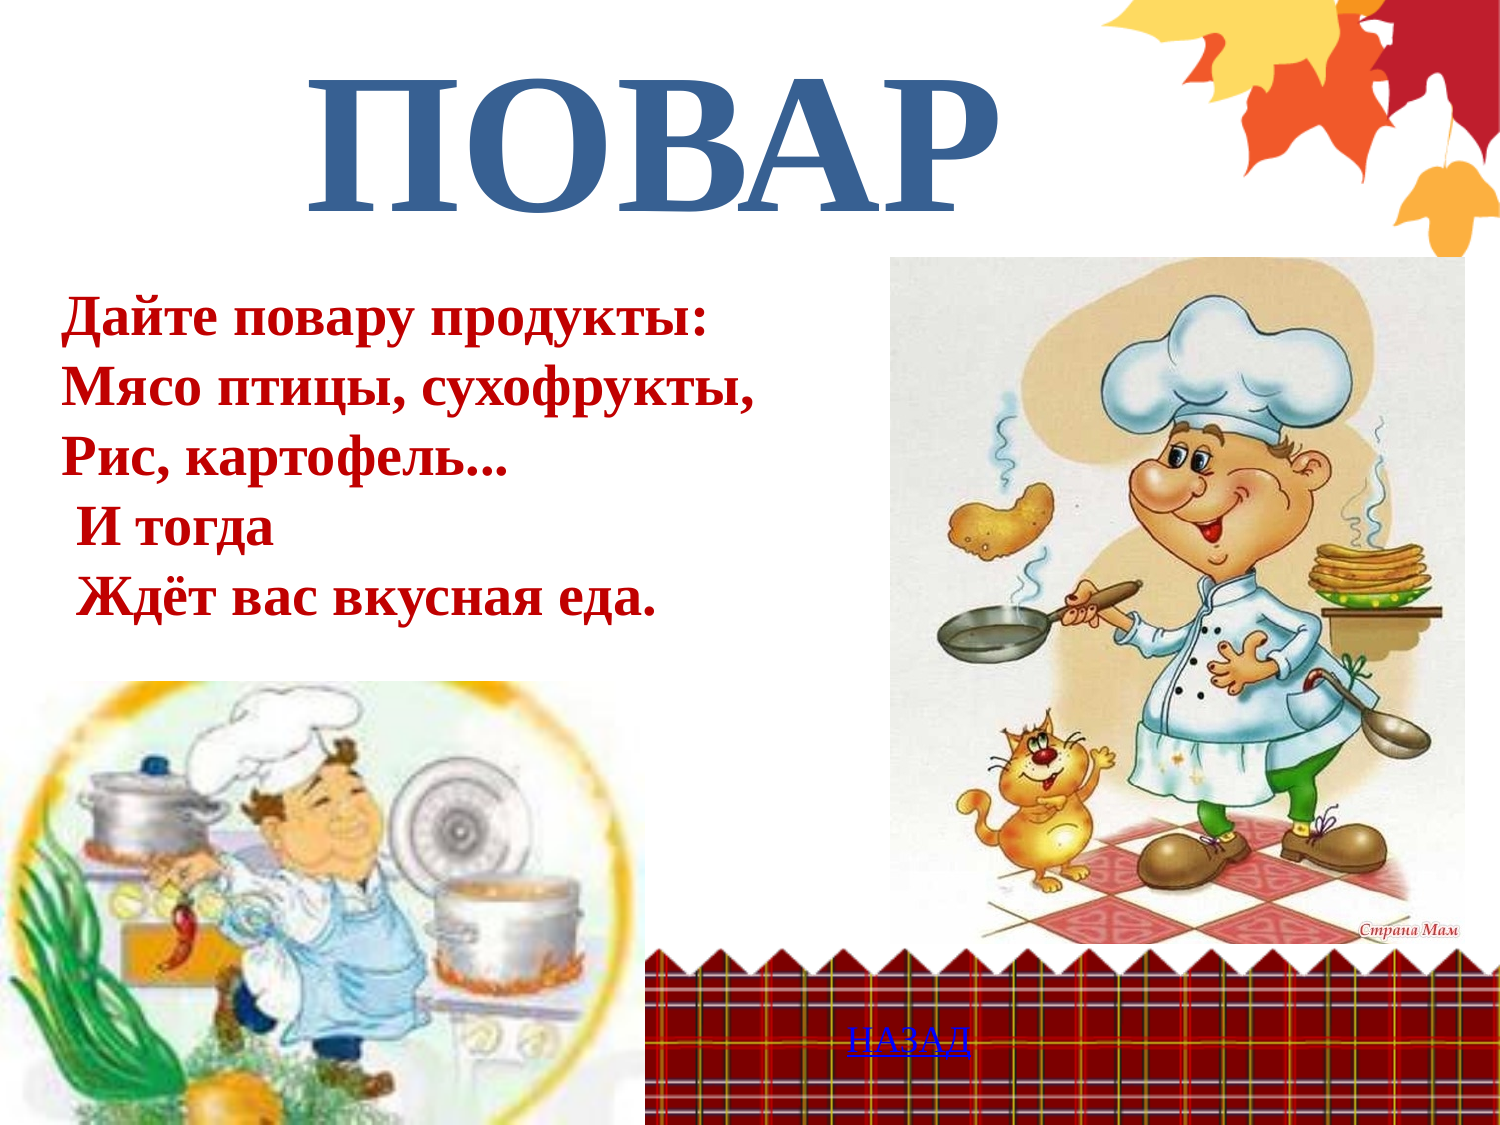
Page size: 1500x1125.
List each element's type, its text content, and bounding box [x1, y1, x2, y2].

picture [0, 0, 1500, 1125]
text_box Дайте повару продукты: Мясо птицы, сухофрукты, Рис, картофель... И тогда Ждёт вас вкусная еда. [46, 269, 797, 635]
text_box НАЗАД [831, 1007, 1430, 1068]
text_box ПОВАР [128, 35, 1181, 259]
